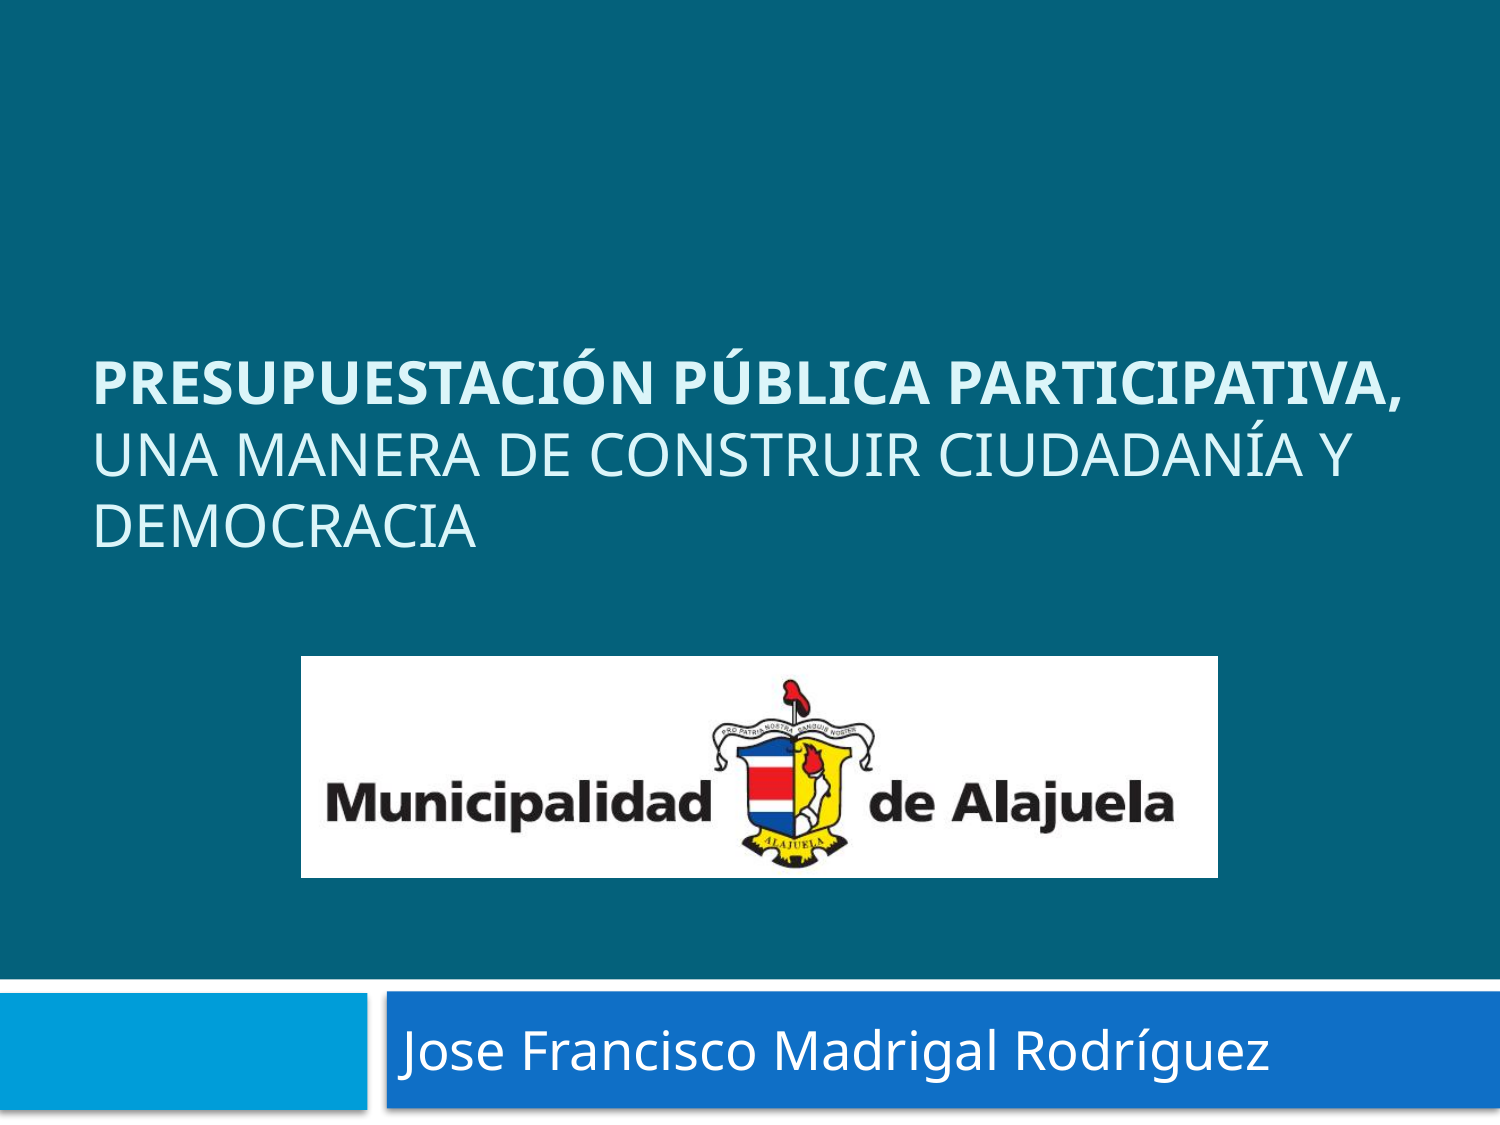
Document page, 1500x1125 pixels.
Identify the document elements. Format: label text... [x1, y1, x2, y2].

subtitle Jose Francisco Madrigal Rodríguez [387, 992, 1488, 1105]
picture [302, 657, 1217, 877]
title Presupuestación Pública Participativa, una manera de construir Ciudadanía y Democracia [76, 267, 1447, 568]
